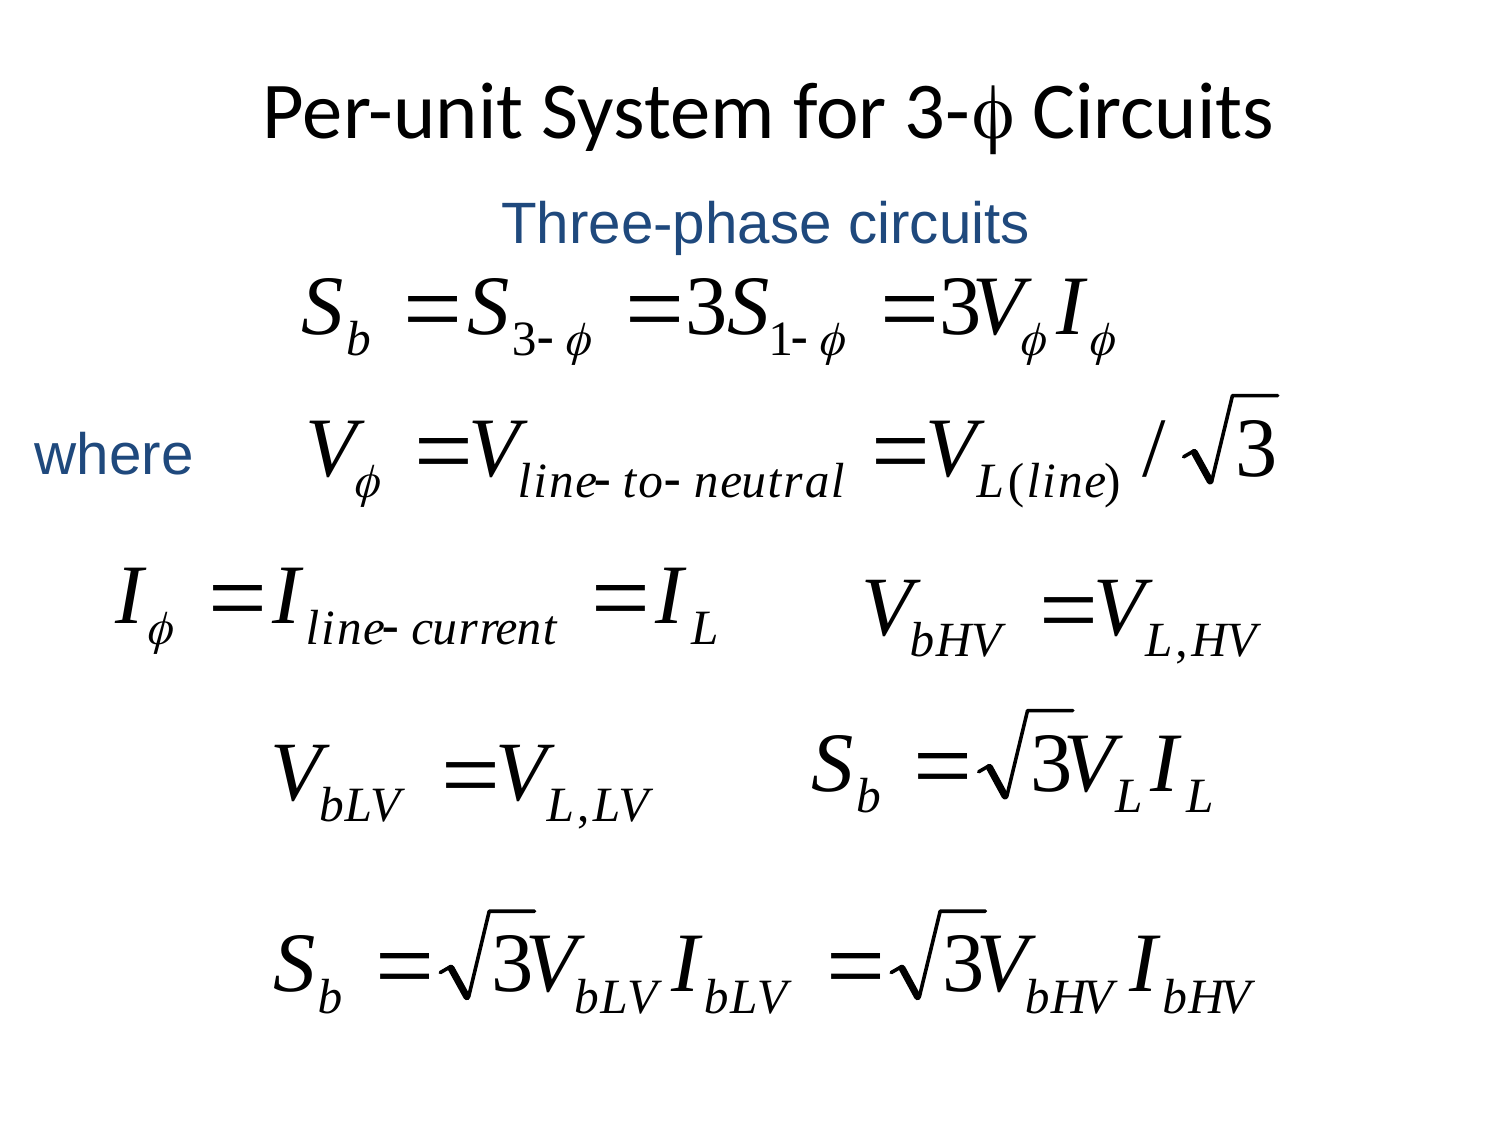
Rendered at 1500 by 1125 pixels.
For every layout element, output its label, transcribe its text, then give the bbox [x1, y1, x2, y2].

title Per-unit System for 3- Circuits [62, 50, 1475, 163]
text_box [796, 692, 1228, 834]
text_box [265, 715, 674, 850]
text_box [300, 377, 1293, 526]
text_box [287, 249, 1133, 385]
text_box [855, 550, 1279, 685]
text_box where [0, 408, 231, 494]
text_box Three-phase circuits [99, 177, 1433, 263]
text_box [258, 892, 1274, 1035]
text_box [99, 538, 733, 673]
